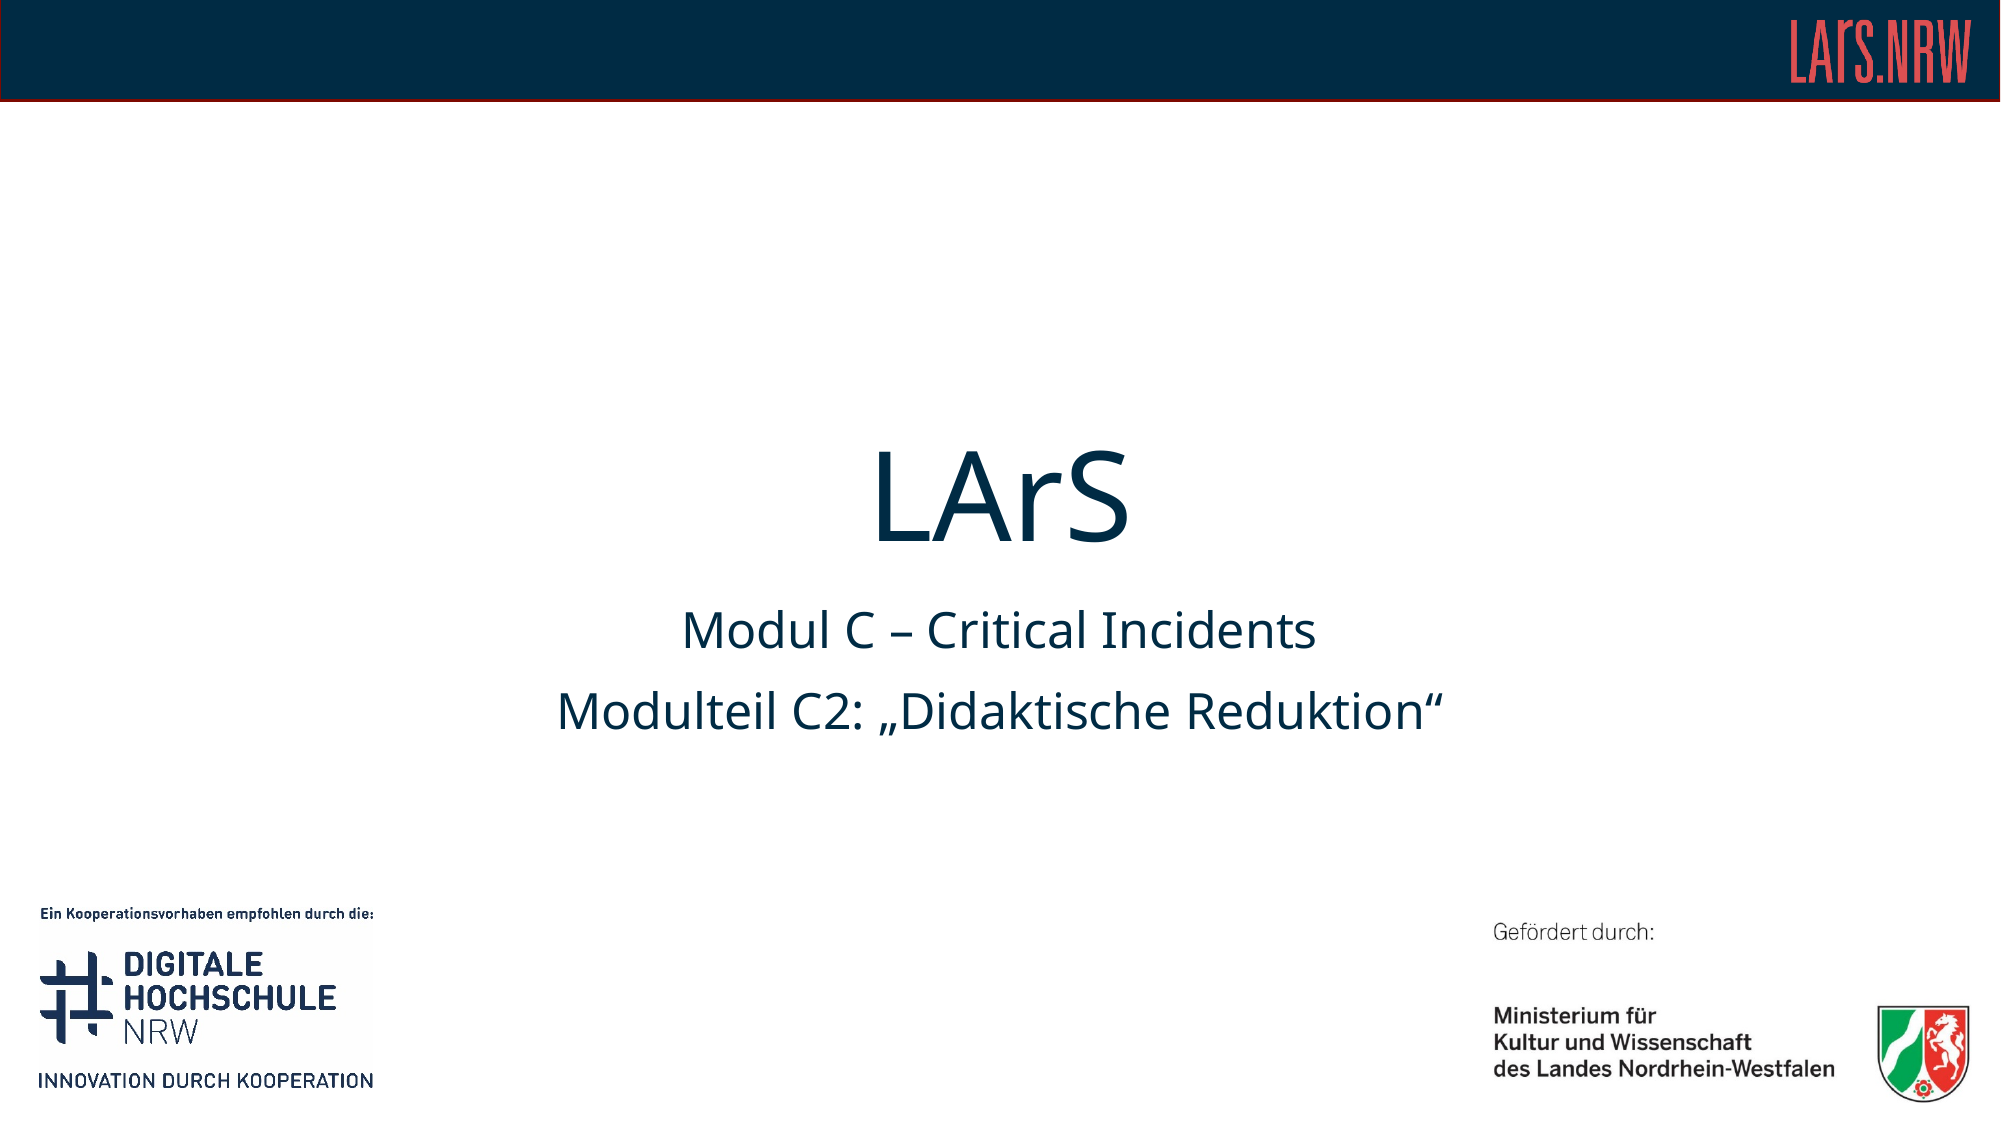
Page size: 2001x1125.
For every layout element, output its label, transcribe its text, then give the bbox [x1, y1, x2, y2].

title LArS [249, 184, 1750, 576]
picture [1492, 922, 1972, 1103]
picture [39, 907, 373, 1088]
picture [1773, 6, 1977, 99]
subtitle Modul C – Critical Incidents Modulteil C2: „Didaktische Reduktion“ [249, 590, 1750, 863]
